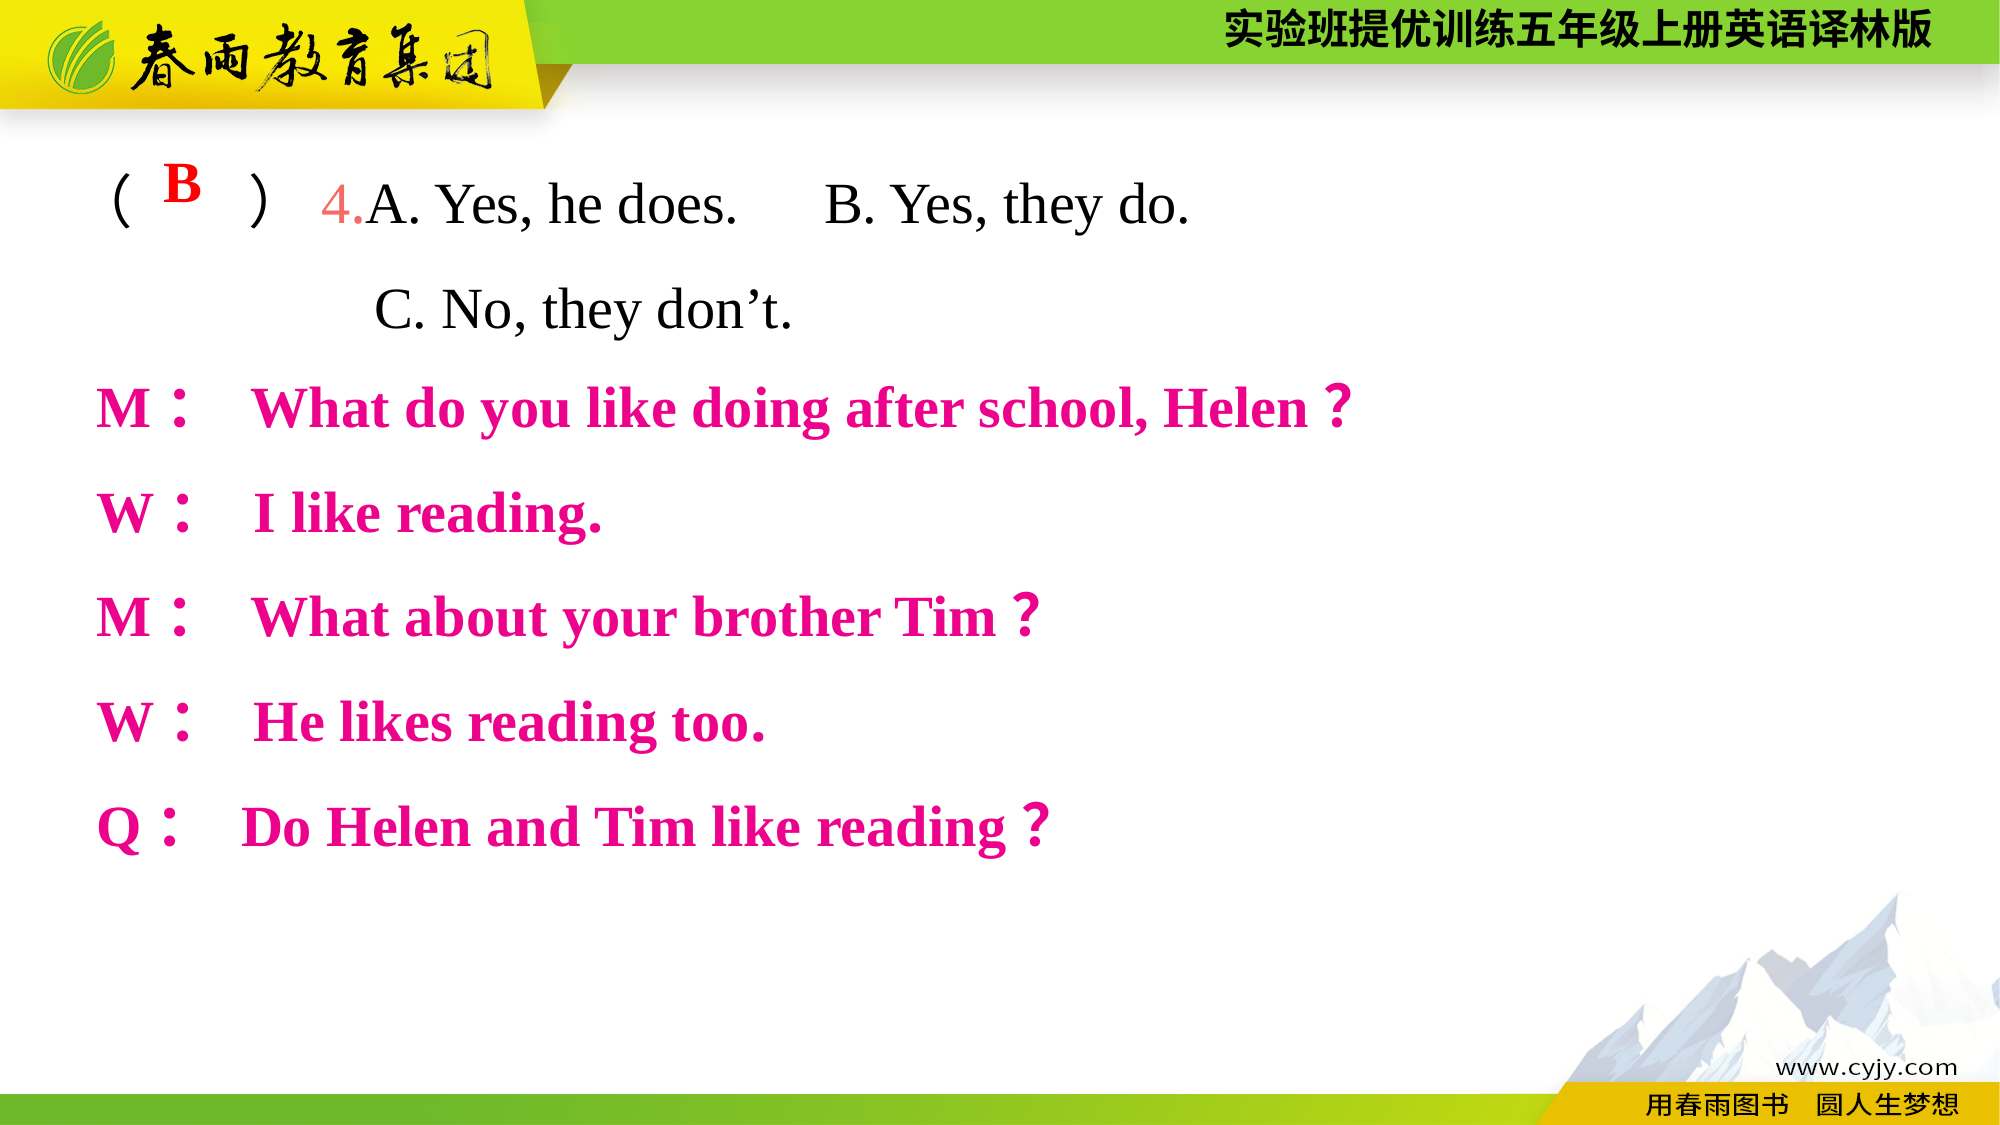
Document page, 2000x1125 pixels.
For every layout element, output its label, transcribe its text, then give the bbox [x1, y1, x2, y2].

text_box M： What do you like doing after school, Helen？ W： I like reading. M： What about your brother Tim？ W： He likes reading too. Q： Do Helen and Tim like reading？ [81, 326, 1874, 866]
list （ ）4.A. Yes, he does. B. Yes, they do. C. No, they don’t. [59, 122, 1944, 350]
text_box B [148, 137, 217, 222]
picture [0, 0, 2000, 1125]
